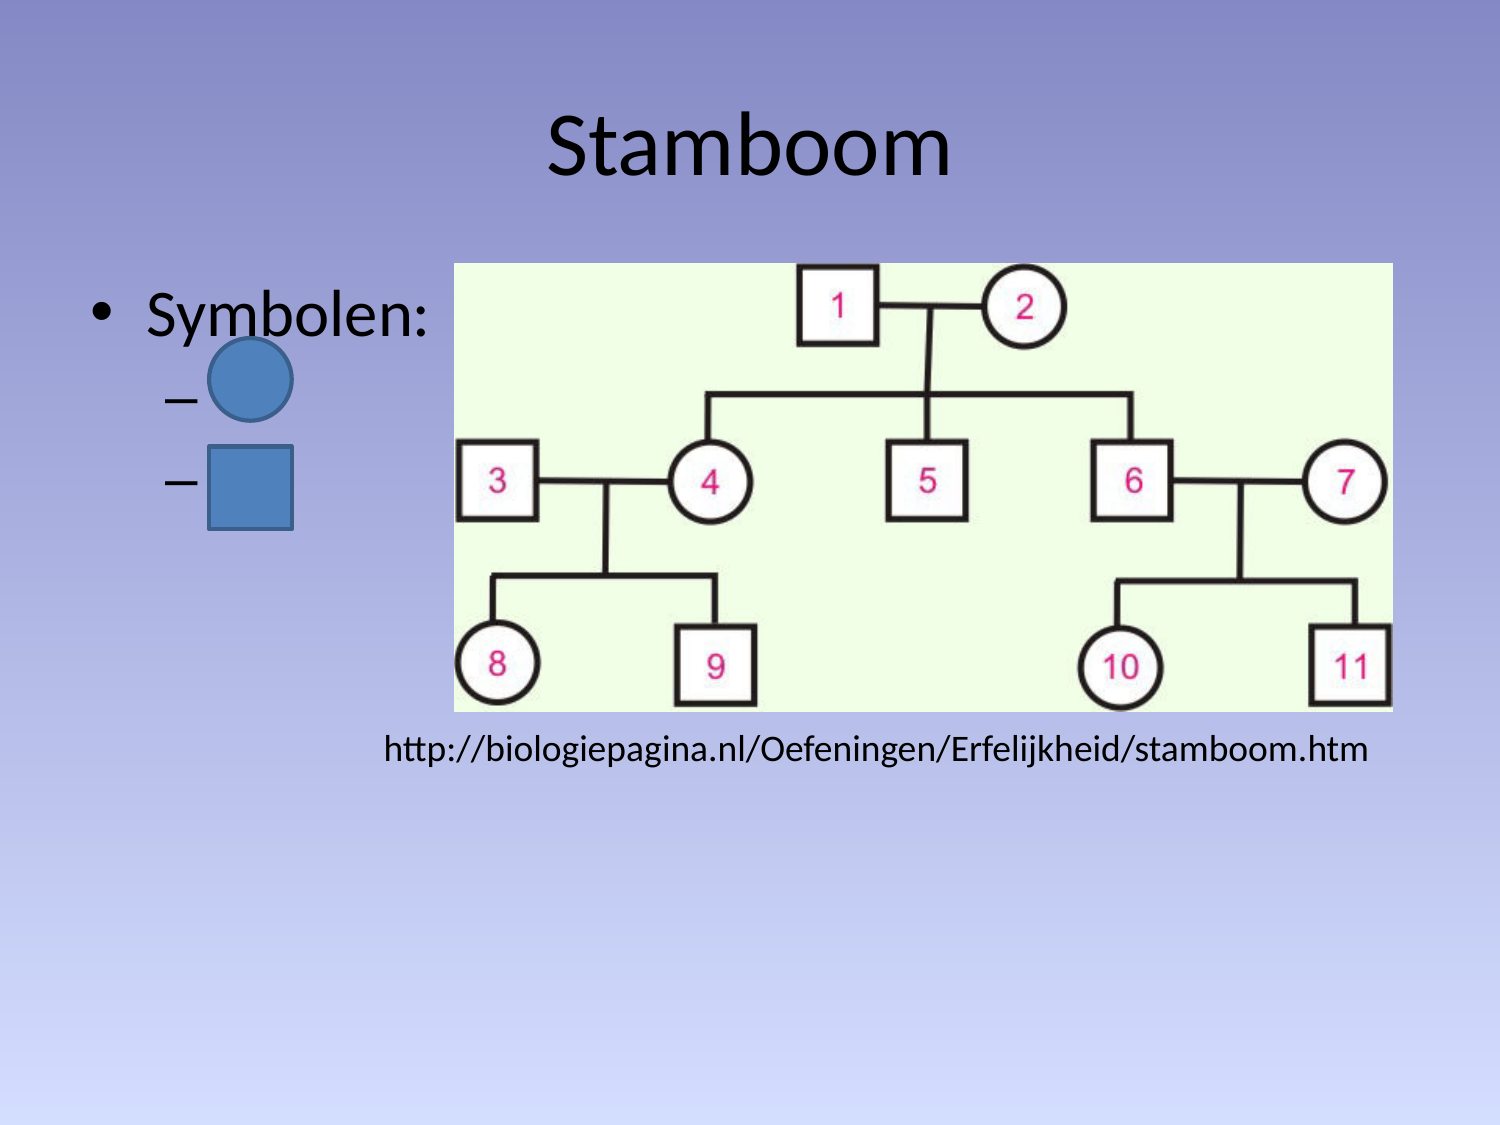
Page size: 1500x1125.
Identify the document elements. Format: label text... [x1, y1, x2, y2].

picture [454, 263, 1393, 713]
list Symbolen: [75, 262, 1425, 1005]
text_box http://biologiepagina.nl/Oefeningen/Erfelijkheid/stamboom.htm [368, 716, 1390, 777]
title Stamboom [75, 45, 1425, 233]
text_box [206, 335, 294, 423]
text_box [207, 444, 294, 531]
